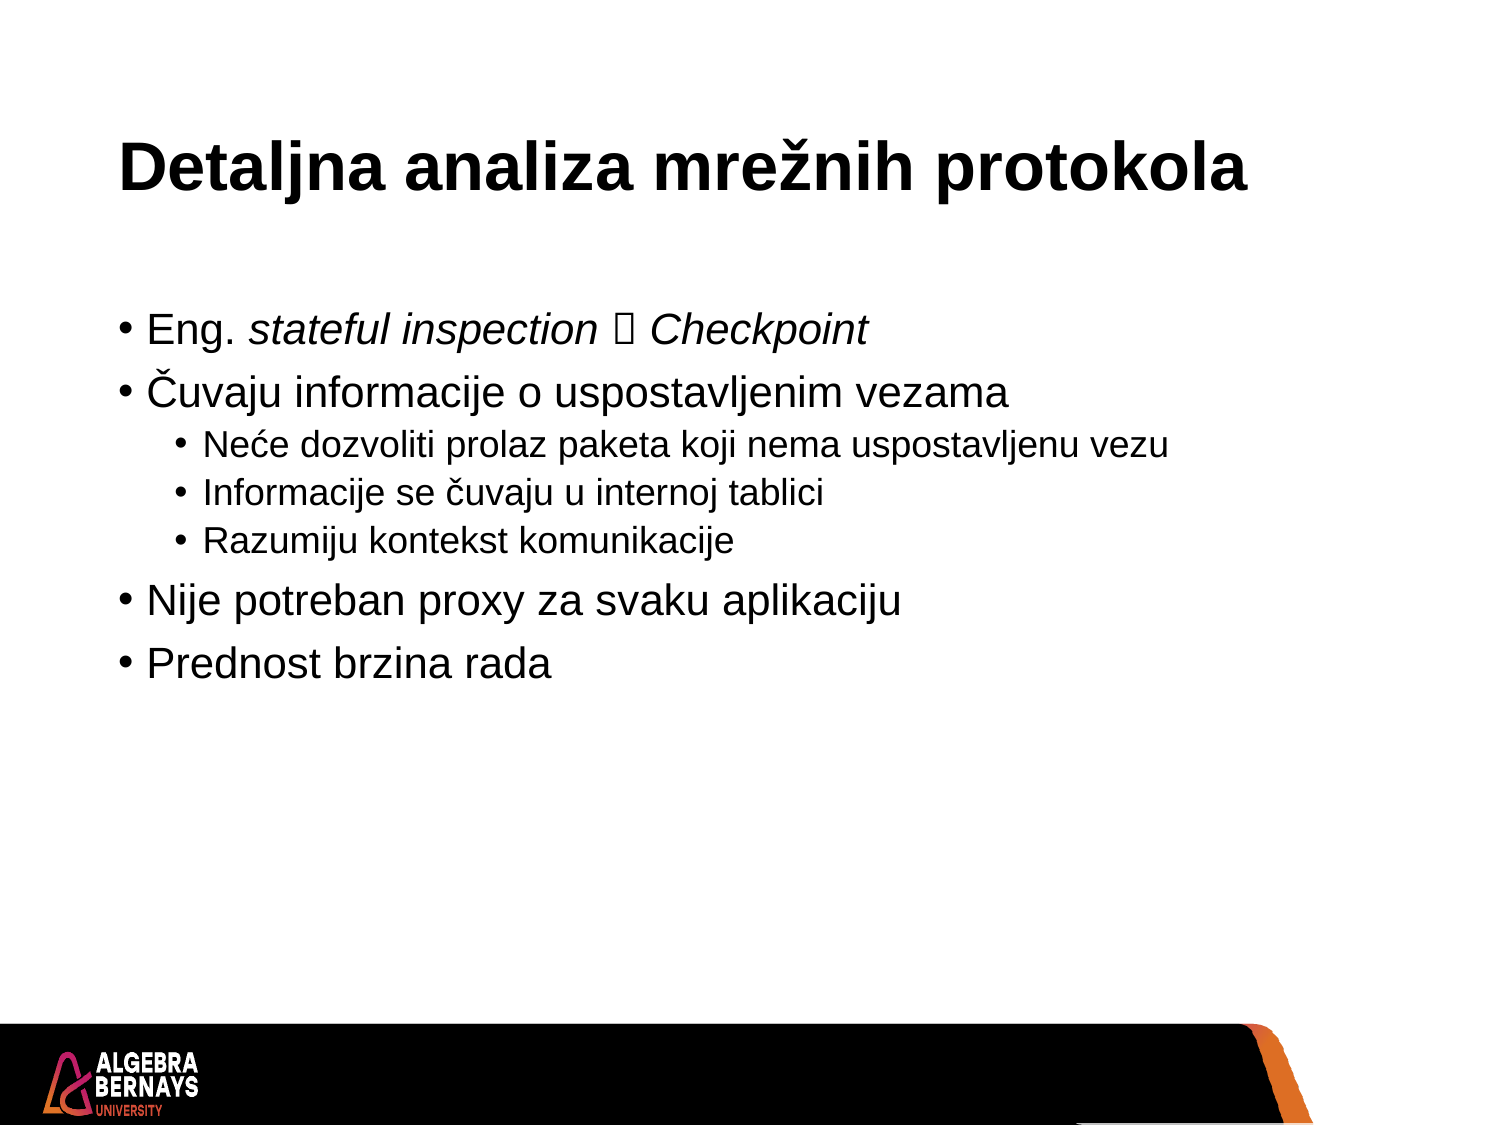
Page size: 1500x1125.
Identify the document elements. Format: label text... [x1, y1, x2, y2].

title Detaljna analiza mrežnih protokola [103, 59, 1397, 278]
picture [0, 1023, 1468, 1125]
list Eng. stateful inspection  Checkpoint Čuvaju informacije o uspostavljenim vezama Neće dozvoliti prolaz paketa koji nema uspostavljenu vezu Informacije se čuvaju u internoj tablici Razumiju kontekst komunikacije Nije potreban proxy za svaku aplikaciju Prednost brzina rada [103, 299, 1397, 1014]
